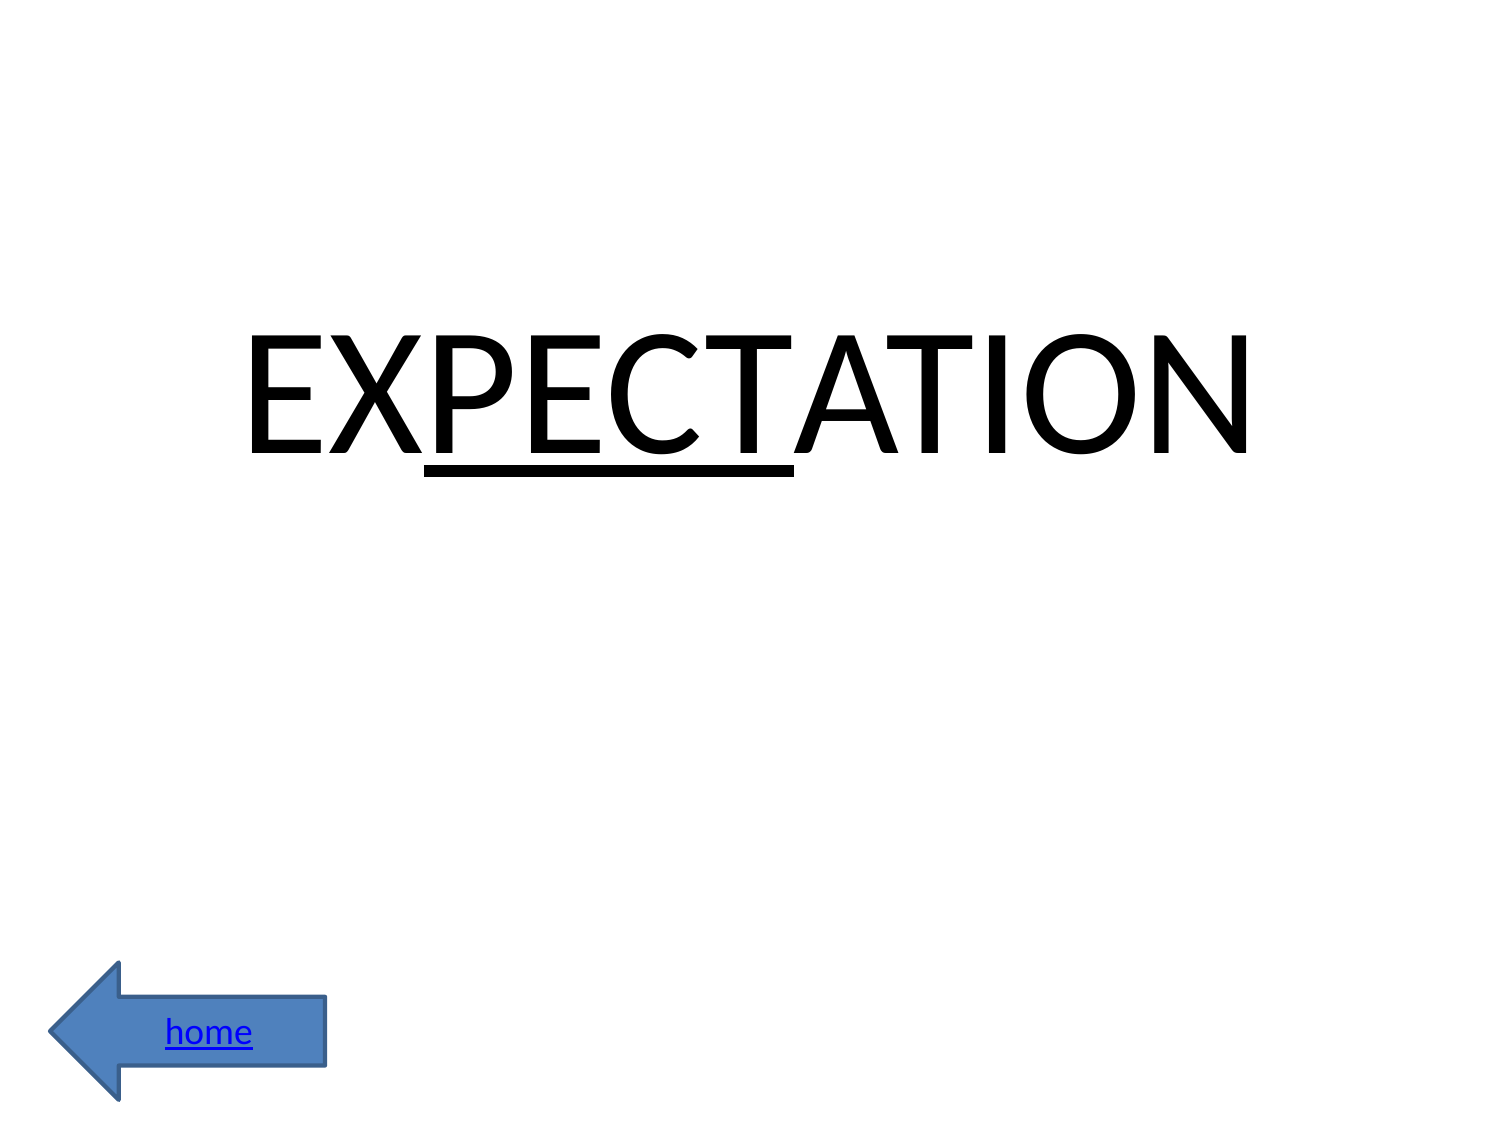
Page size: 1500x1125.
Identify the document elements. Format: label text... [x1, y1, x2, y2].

text_box home [150, 999, 325, 1060]
text_box [47, 960, 328, 1102]
list EXPECTATION [75, 262, 1425, 1005]
